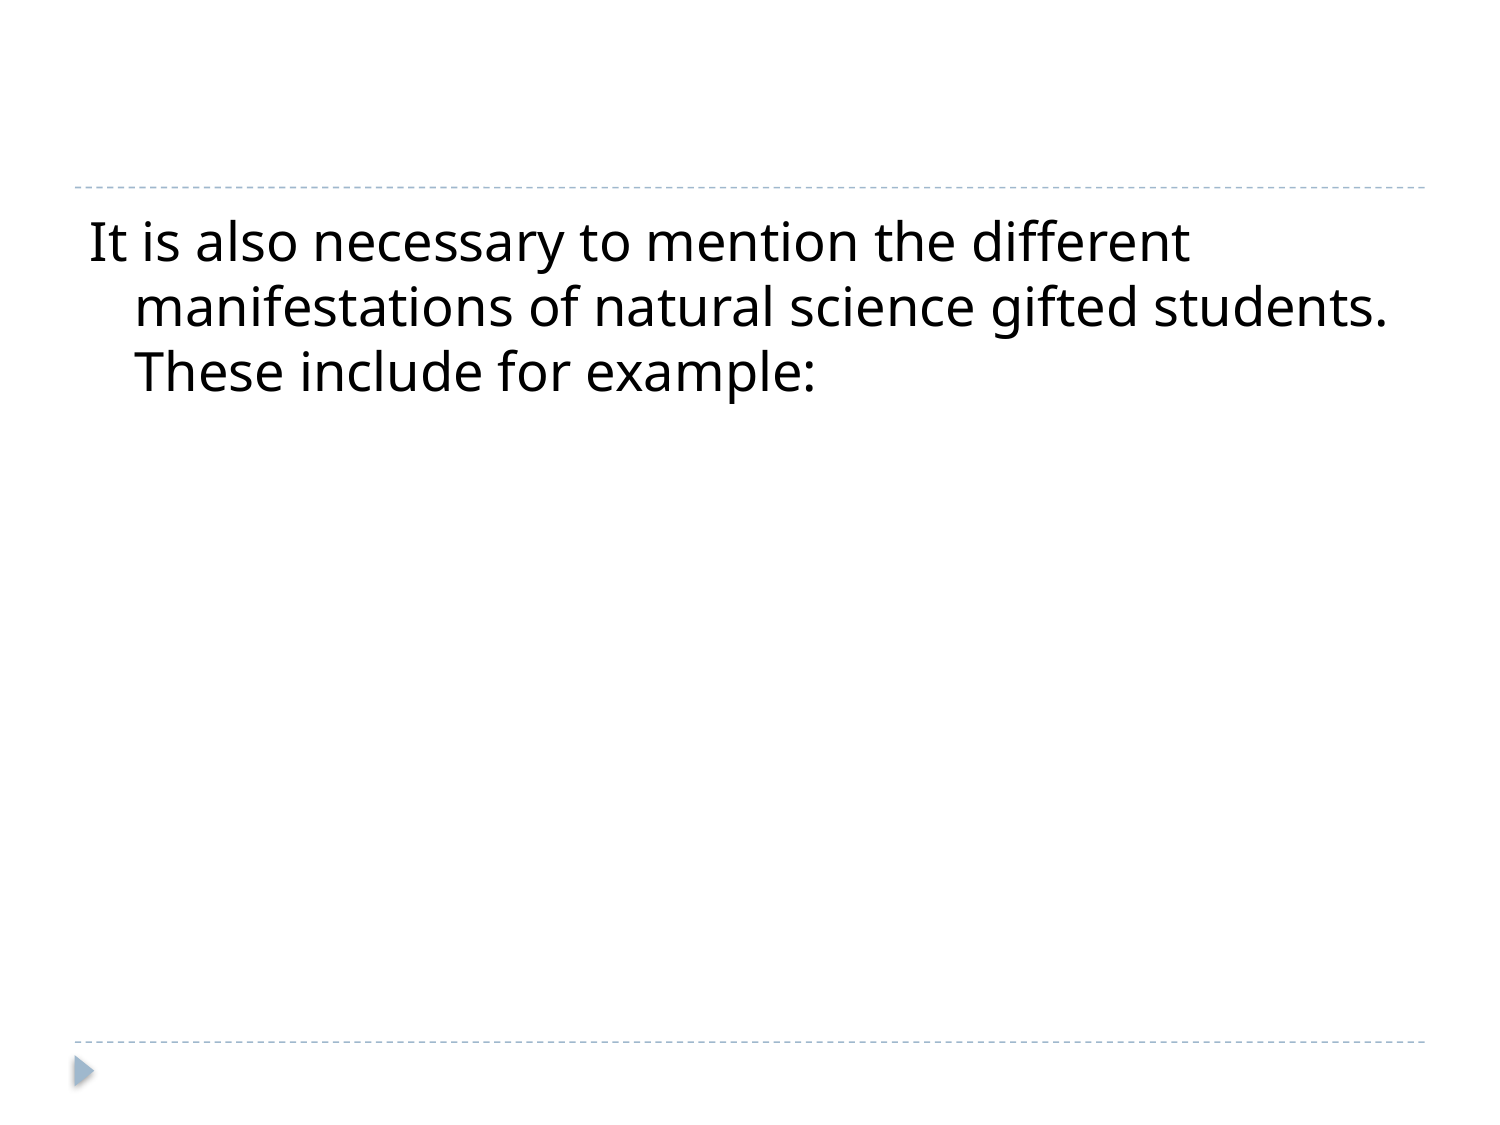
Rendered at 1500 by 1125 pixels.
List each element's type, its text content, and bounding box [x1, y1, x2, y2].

list It is also necessary to mention the different manifestations of natural science gifted students. These include for example: [75, 200, 1425, 1010]
